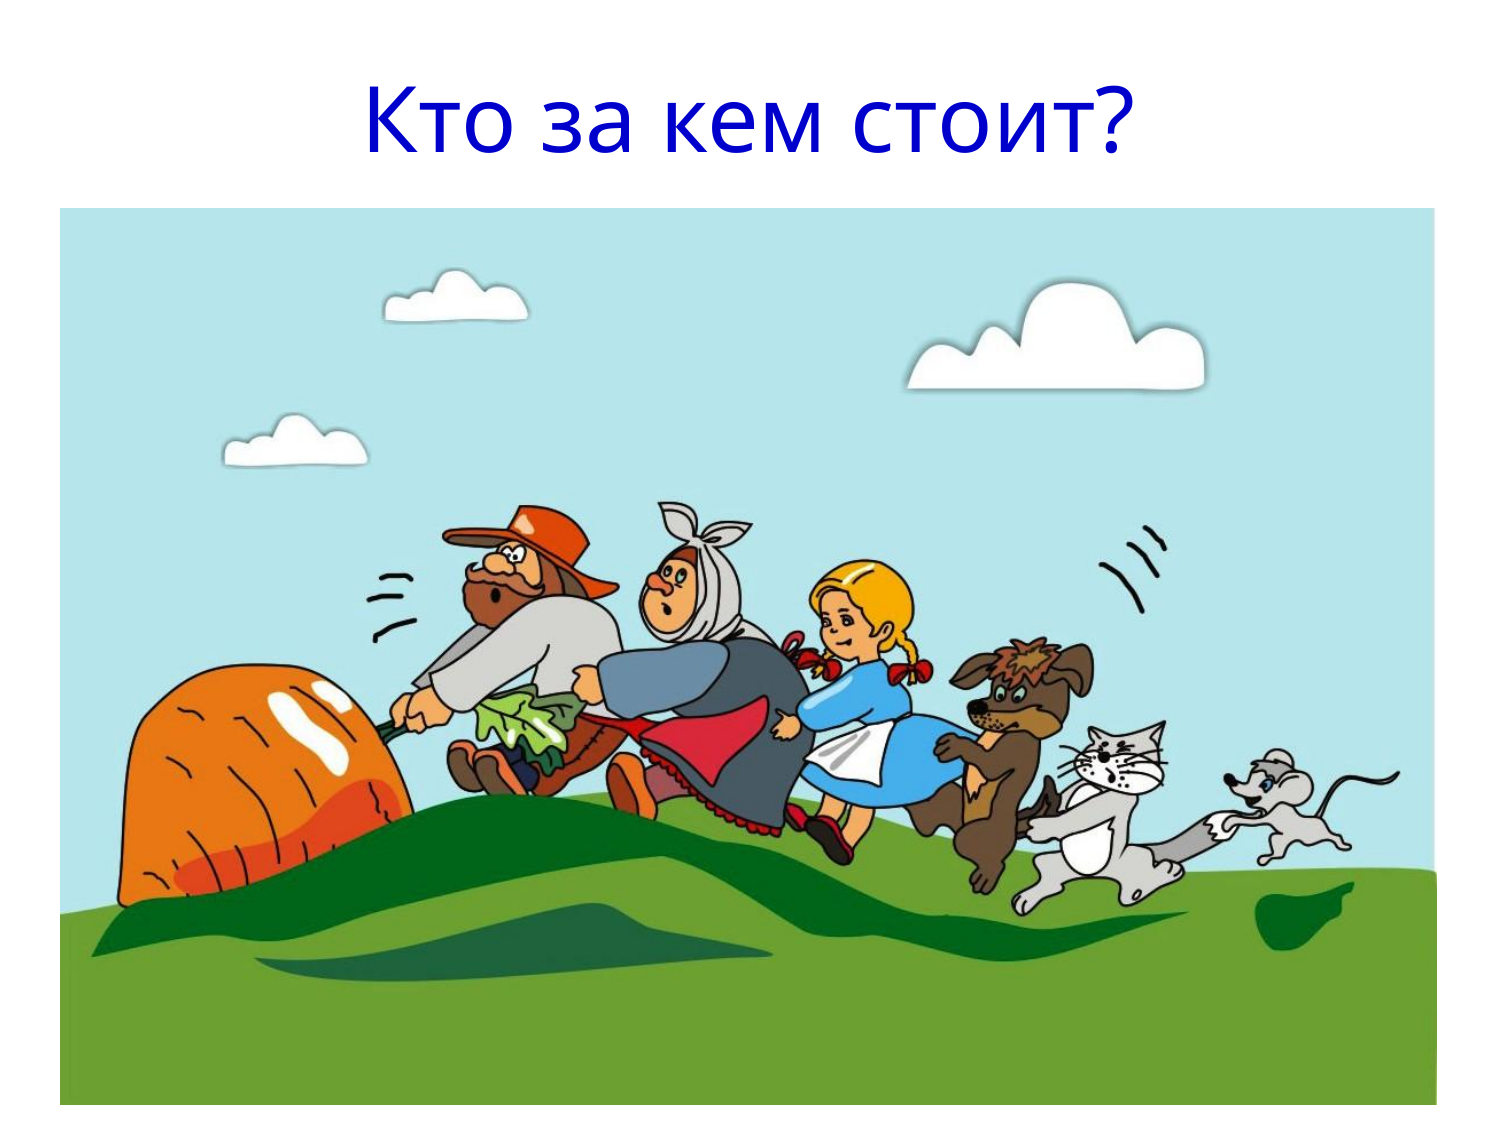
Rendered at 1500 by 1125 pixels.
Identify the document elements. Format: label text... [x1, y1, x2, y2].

text_box Кто за кем стоит? [60, 22, 1438, 209]
picture [60, 208, 1437, 1105]
